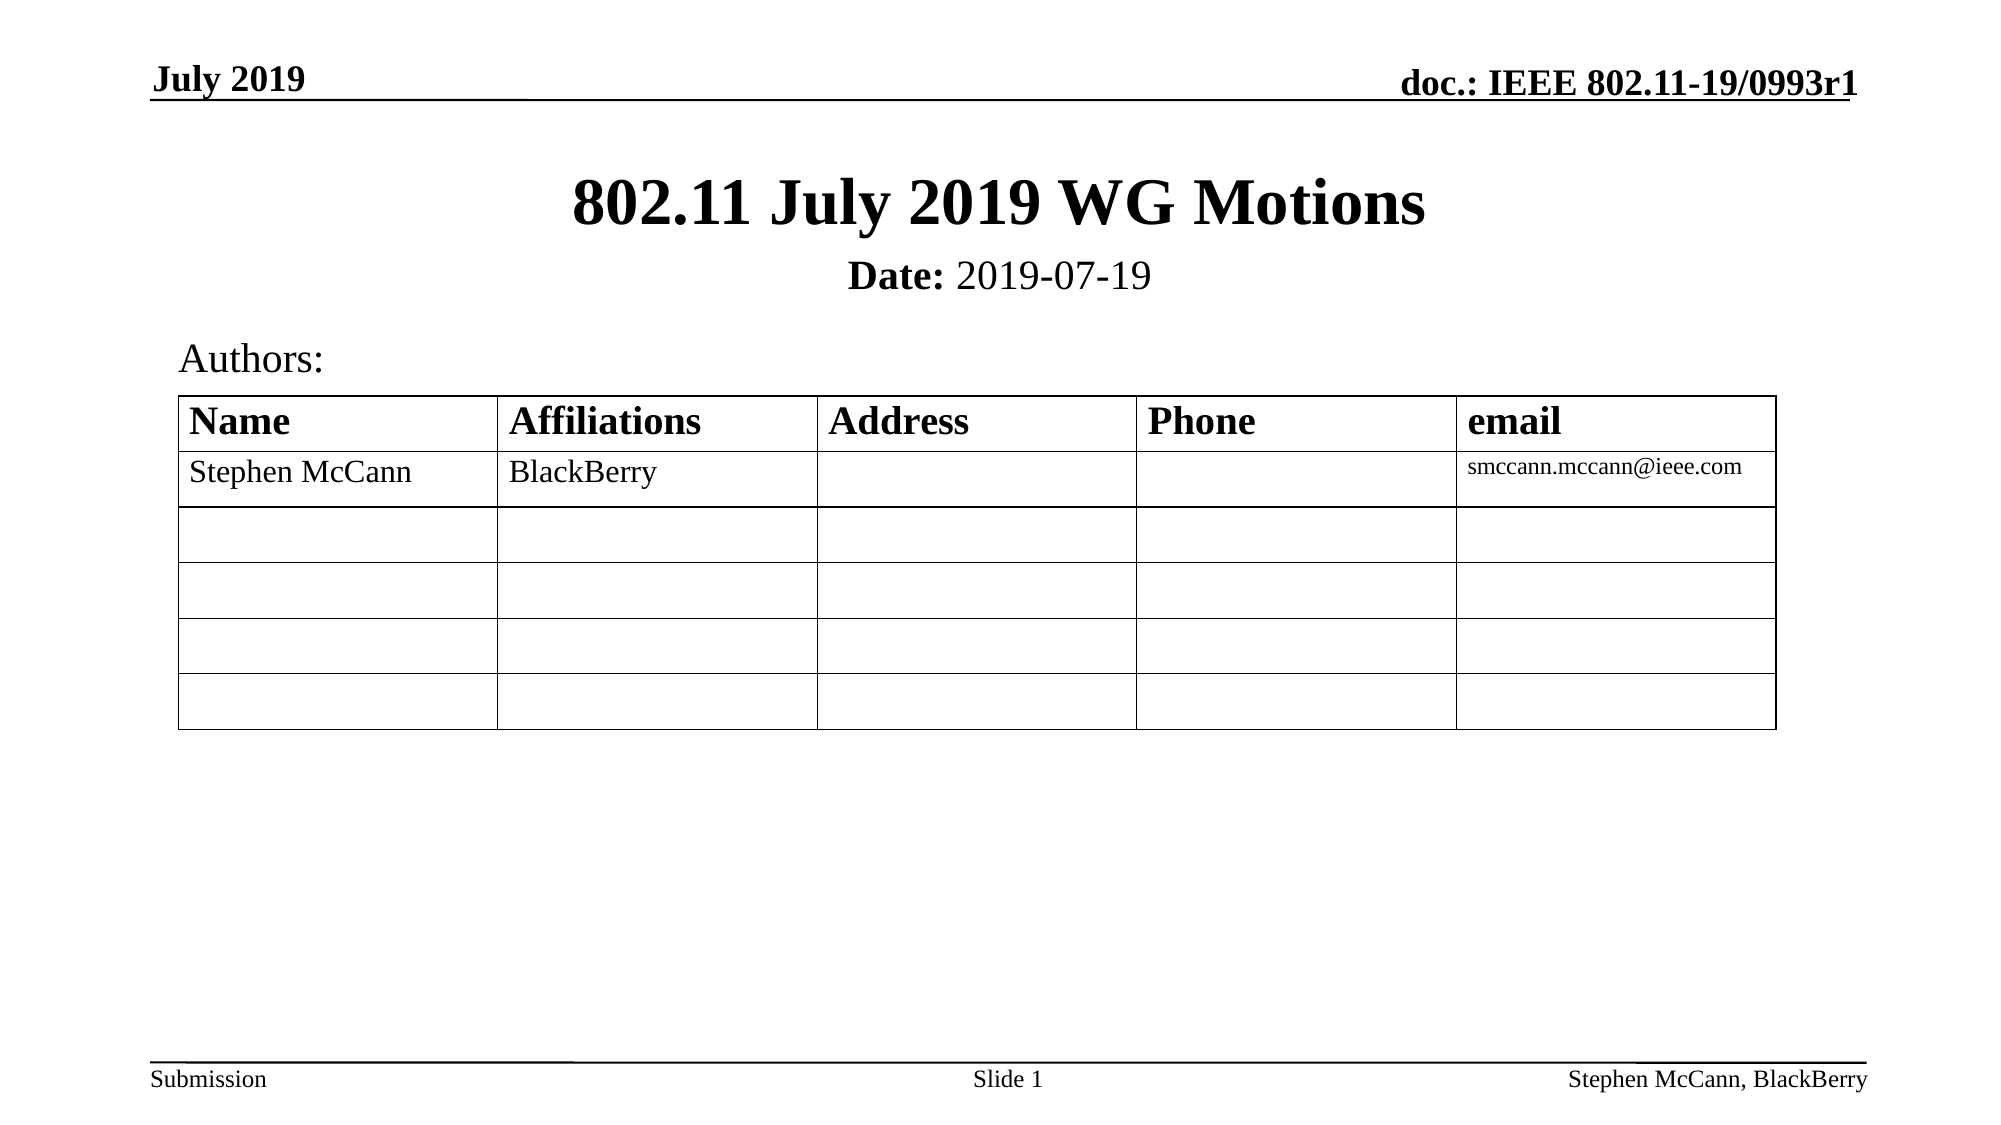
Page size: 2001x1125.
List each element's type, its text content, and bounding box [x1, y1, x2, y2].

footer Stephen McCann, BlackBerry [1171, 1061, 1869, 1093]
slide_number Slide 1 [950, 1061, 1067, 1123]
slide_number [152, 54, 563, 100]
text_box Authors: [162, 323, 401, 387]
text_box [162, 395, 1825, 800]
title 802.11 July 2019 WG Motions [149, 76, 1851, 319]
subtitle Date: 2019-07-19 [299, 239, 1701, 319]
